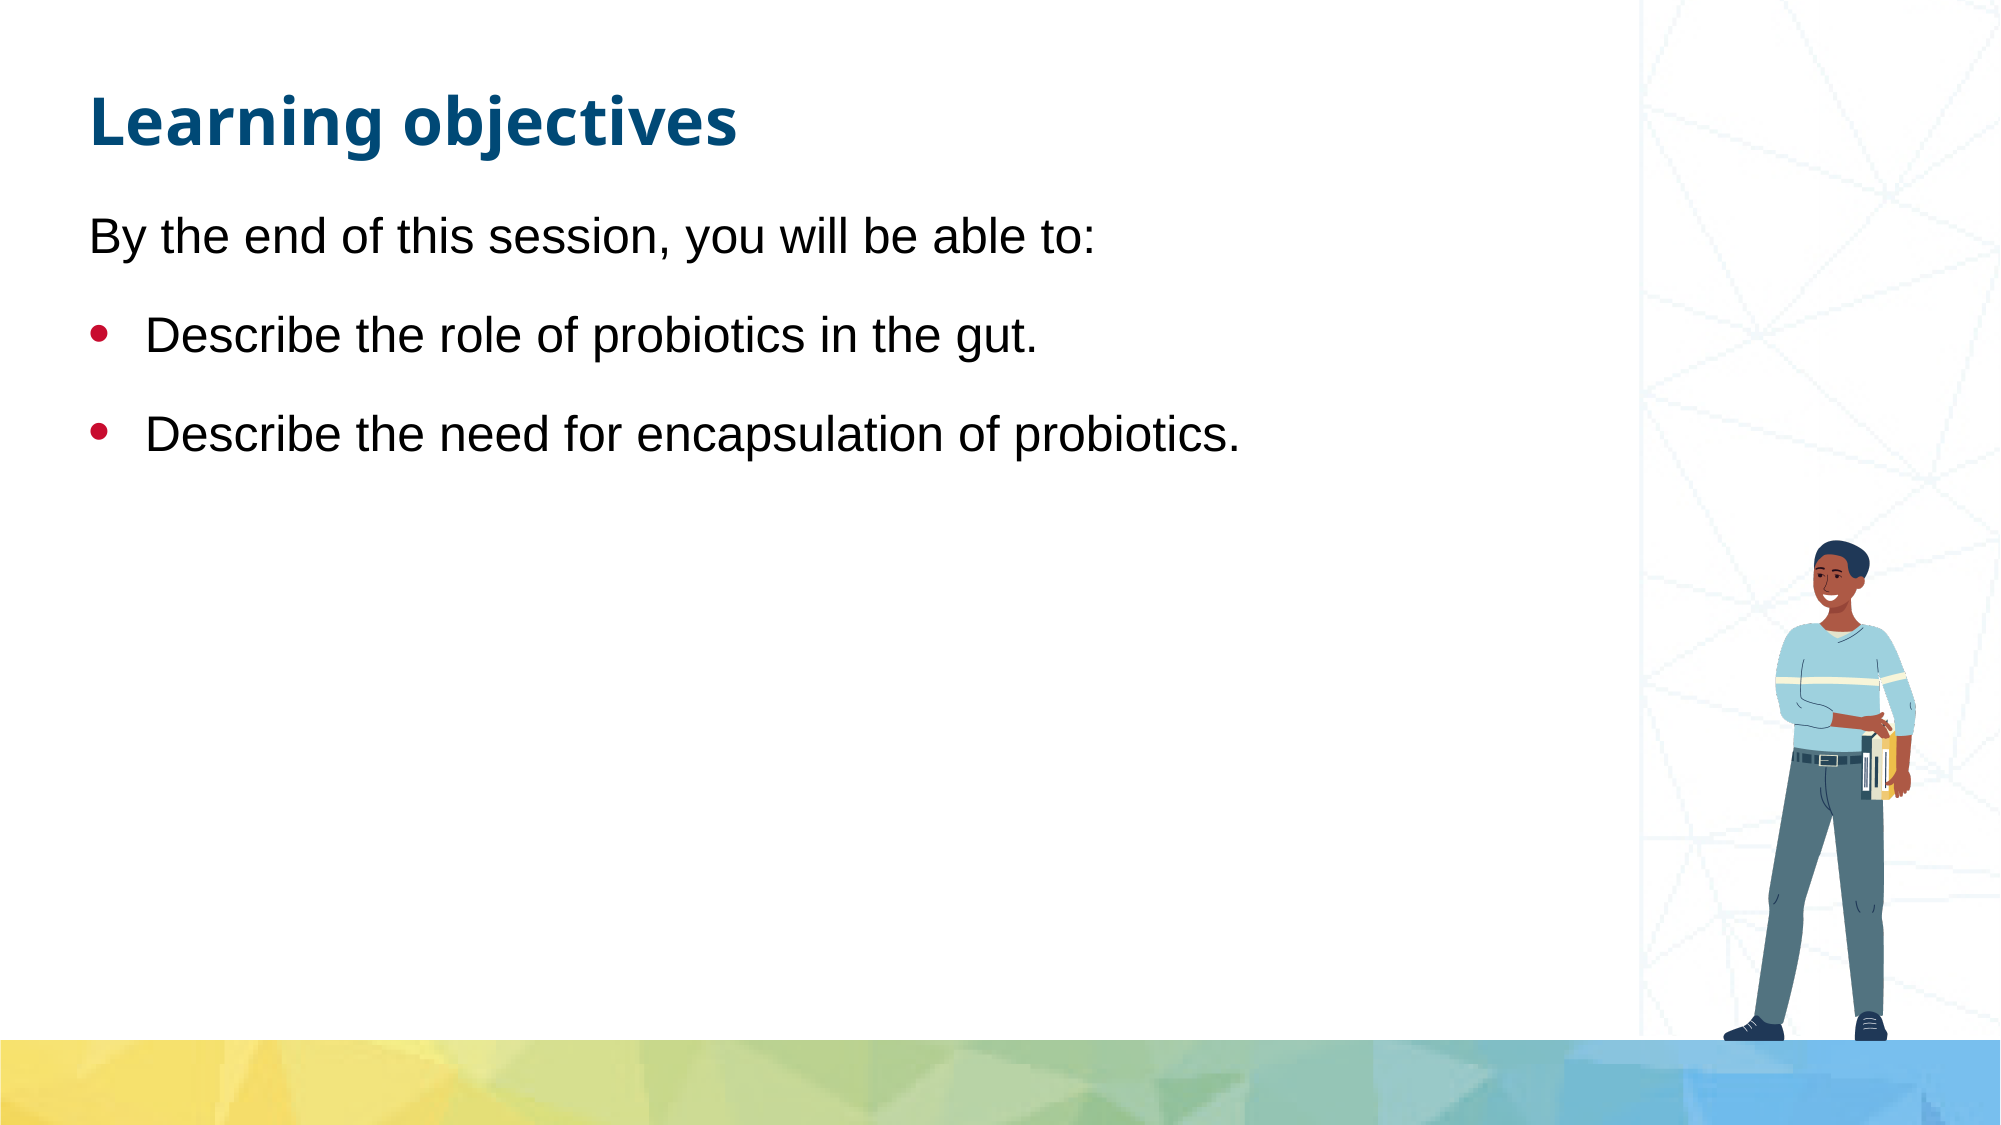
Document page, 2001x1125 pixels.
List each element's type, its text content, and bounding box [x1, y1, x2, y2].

picture [0, 0, 2001, 1125]
title Learning objectives [88, 88, 1565, 161]
list By the end of this session, you will be able to: Describe the role of probiotics in the gut. Describe the need for encapsulation of probiotics. [88, 206, 1565, 890]
